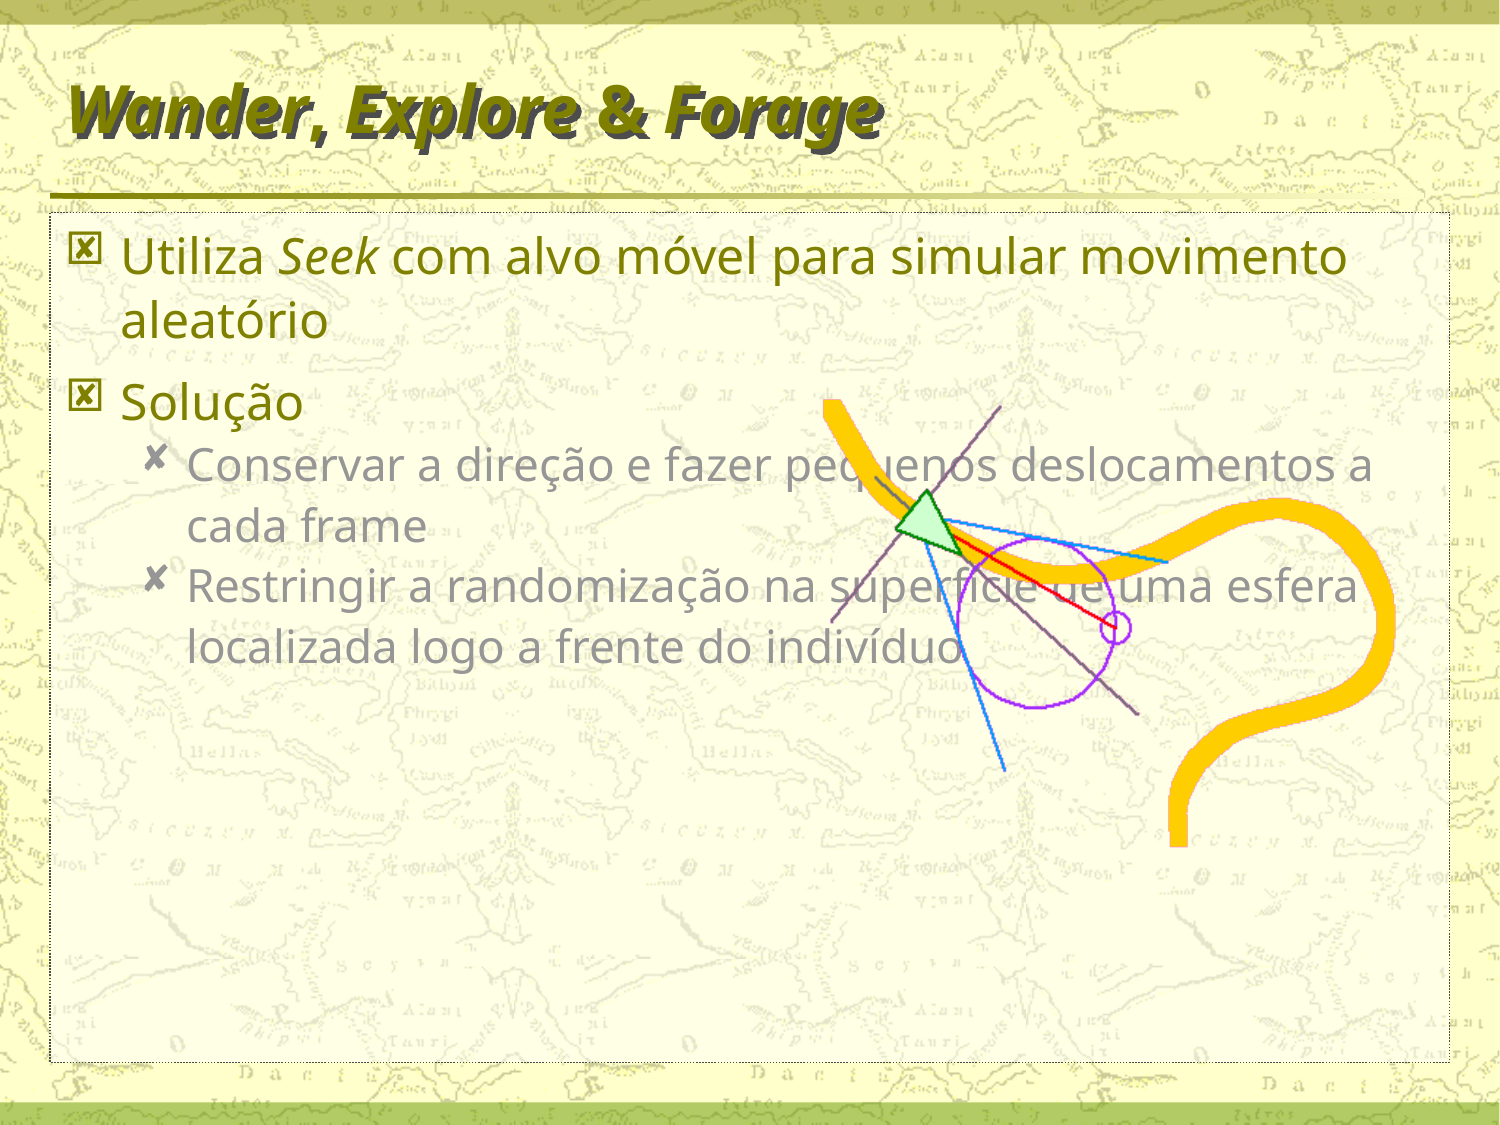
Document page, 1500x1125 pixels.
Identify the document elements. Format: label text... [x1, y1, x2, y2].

list Utiliza Seek com alvo móvel para simular movimento aleatório Solução Conservar a direção e fazer pequenos deslocamentos a cada frame Restringir a randomização na superfície de uma esfera localizada logo a frente do indivíduo [49, 212, 1450, 1063]
picture [0, 25, 1500, 1102]
title Wander, Explore & Forage [50, 8, 1450, 206]
